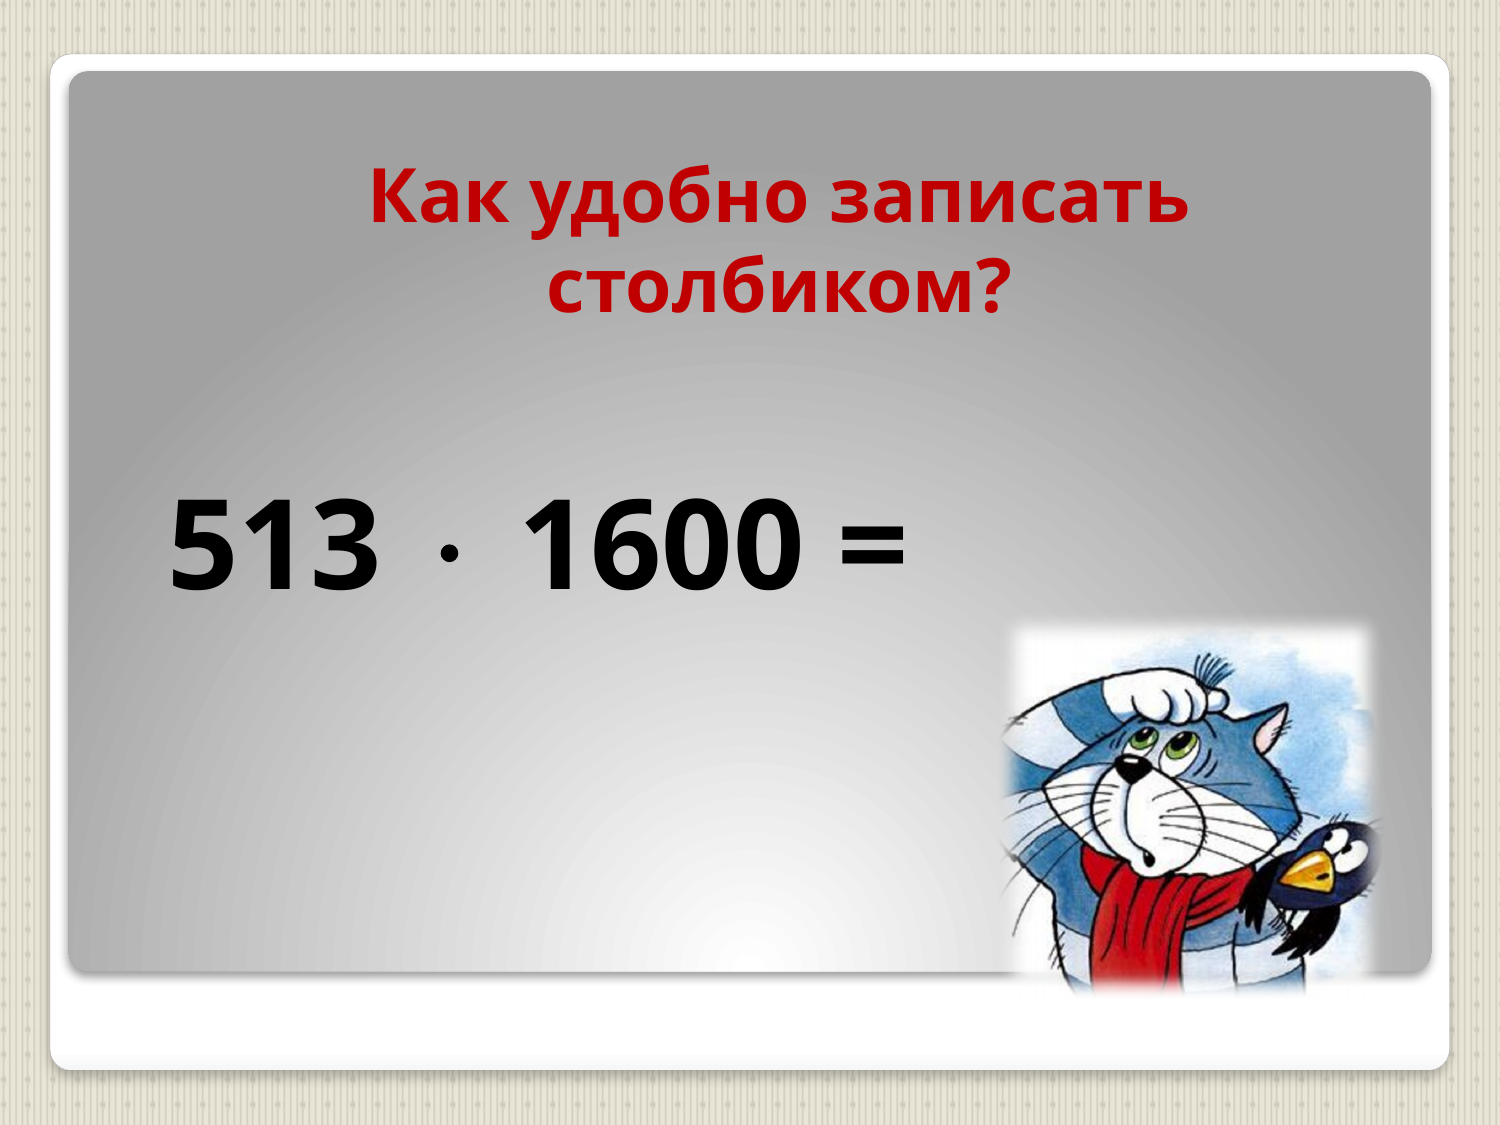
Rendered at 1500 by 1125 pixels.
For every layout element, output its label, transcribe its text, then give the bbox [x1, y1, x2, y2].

picture [995, 609, 1387, 1000]
text_box 513  1600 = [152, 456, 1383, 622]
text_box Как удобно записать столбиком? [128, 140, 1430, 336]
